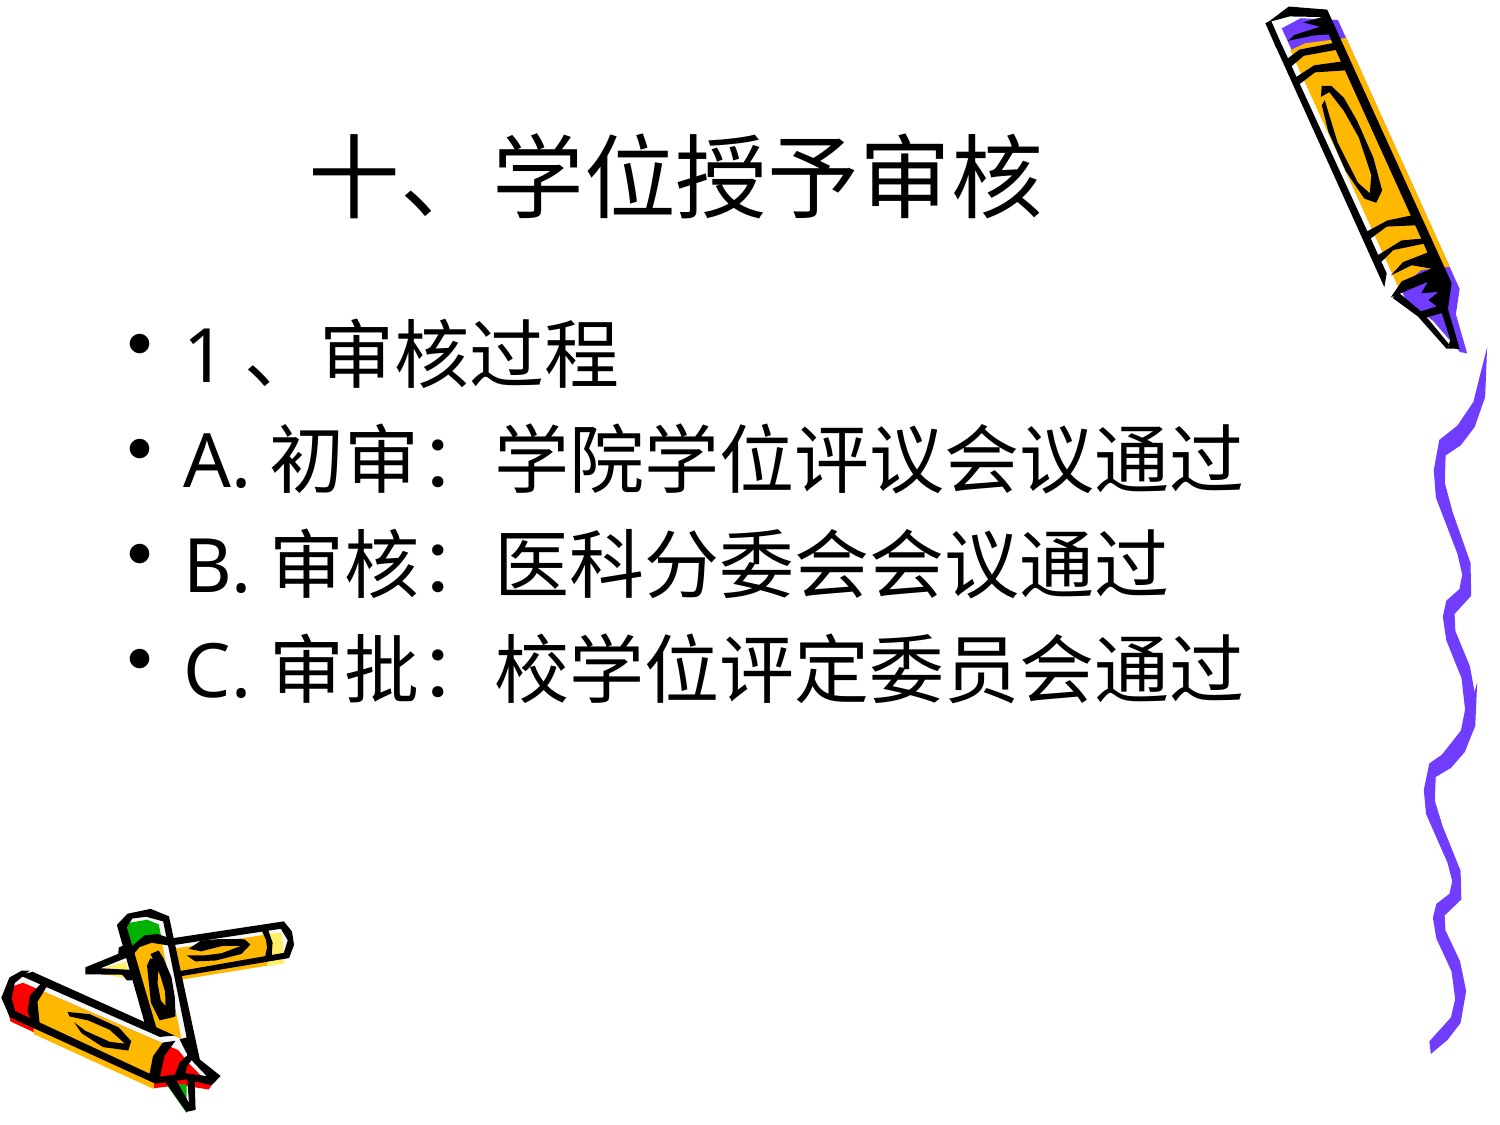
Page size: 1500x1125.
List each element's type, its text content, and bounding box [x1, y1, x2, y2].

list 1、审核过程 A.初审：学院学位评议会议通过 B.审核：医科分委会会议通过 C.审批：校学位评定委员会通过 [112, 299, 1376, 901]
title 十、学位授予审核 [112, 0, 1240, 238]
